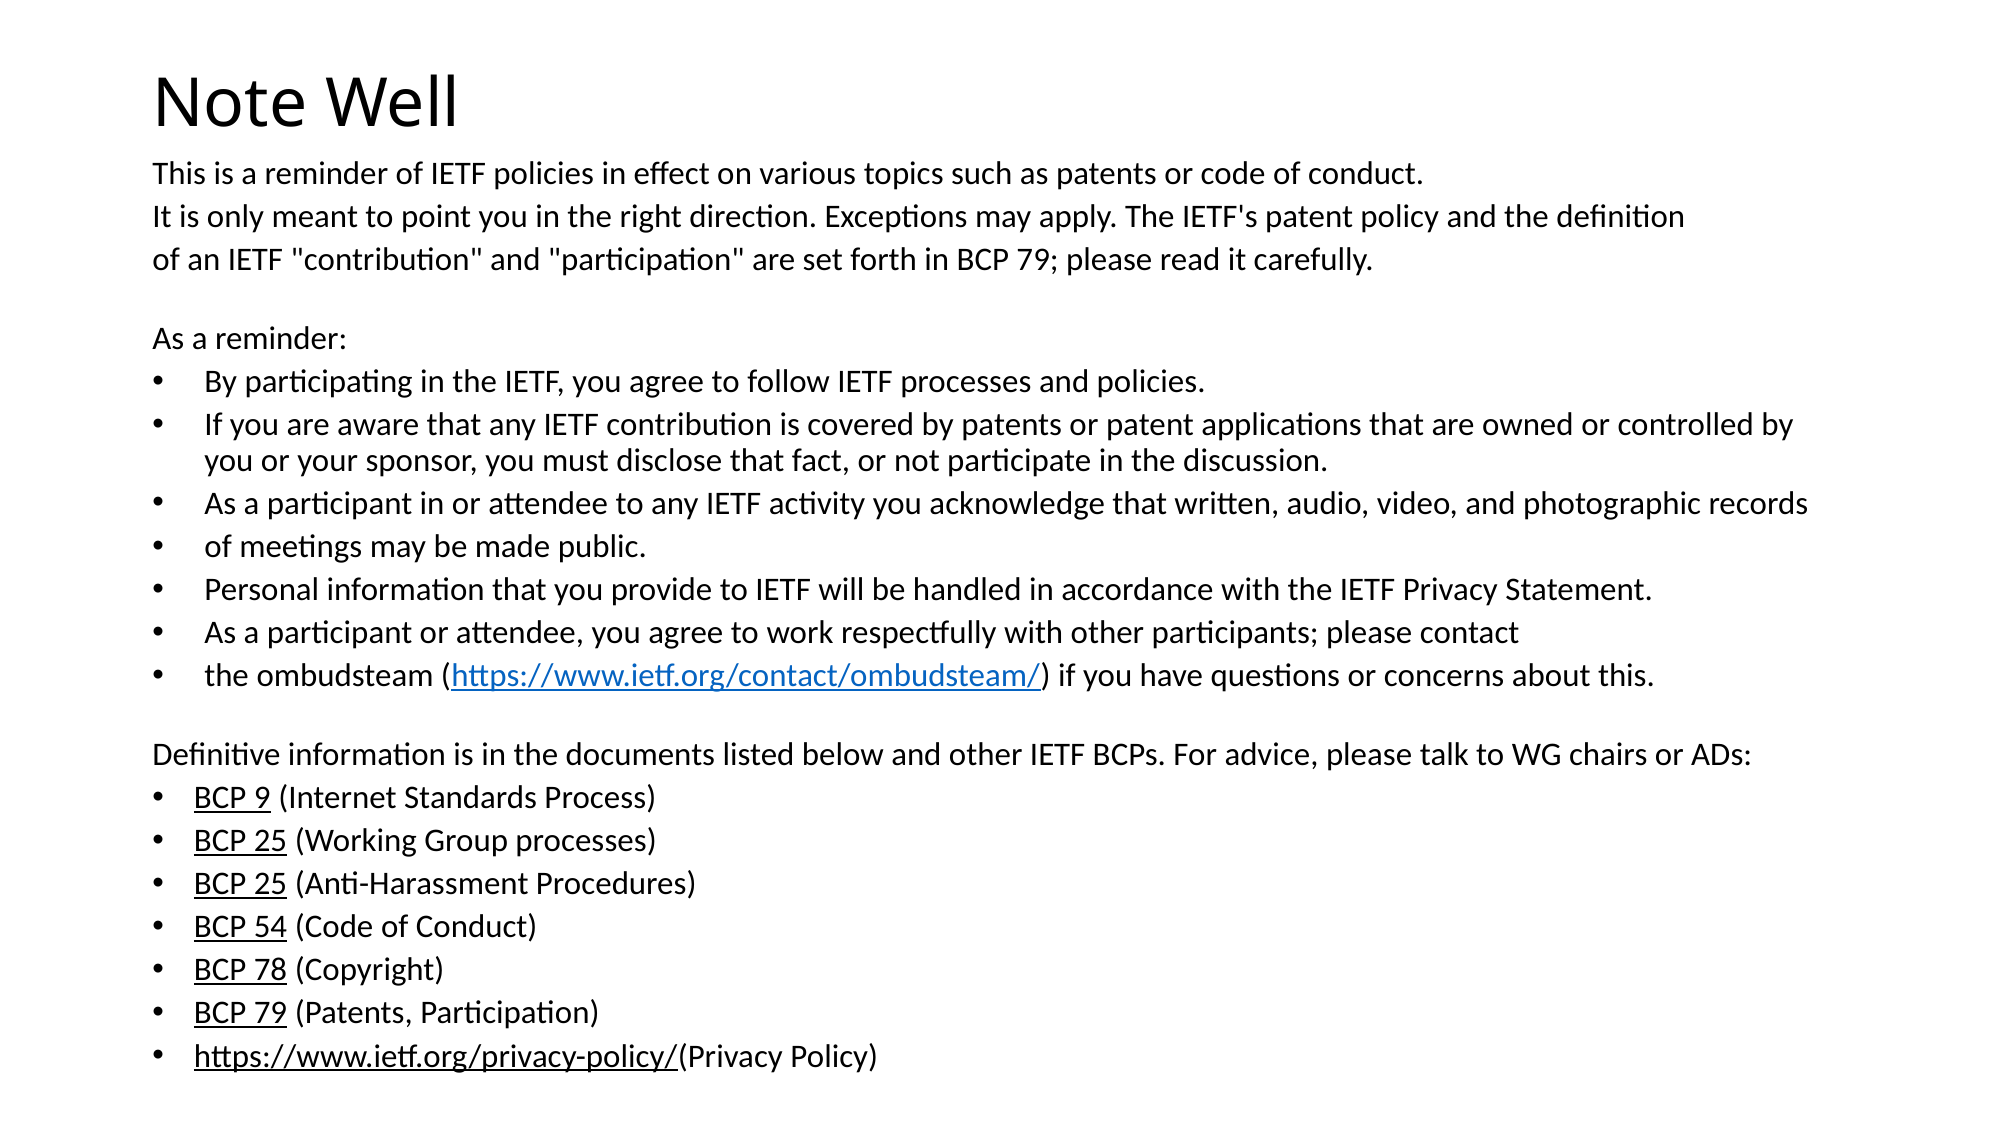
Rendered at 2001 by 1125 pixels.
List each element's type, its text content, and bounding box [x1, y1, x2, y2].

list This is a reminder of IETF policies in effect on various topics such as patents or code of conduct. It is only meant to point you in the right direction. Exceptions may apply. The IETF's patent policy and the definition of an IETF "contribution" and "participation" are set forth in BCP 79; please read it carefully. As a reminder: By participating in the IETF, you agree to follow IETF processes and policies. If you are aware that any IETF contribution is covered by patents or patent applications that are owned or controlled by you or your sponsor, you must disclose that fact, or not participate in the discussion. As a participant in or attendee to any IETF activity you acknowledge that written, audio, video, and photographic records of meetings may be made public. Personal information that you provide to IETF will be handled in accordance with the IETF Privacy Statement. As a participant or attendee, you agree to work respectfully with other participants; please contact the ombudsteam (https://www.ietf.org/contact/ombudsteam/) if you have questions or concerns about this. Definitive information is in the documents listed below and other IETF BCPs. For advice, please talk to WG chairs or ADs: BCP 9 (Internet Standards Process) BCP 25 (Working Group processes) BCP 25 (Anti-Harassment Procedures) BCP 54 (Code of Conduct) BCP 78 (Copyright) BCP 79 (Patents, Participation) https://www.ietf.org/privacy-policy/(Privacy Policy) [137, 148, 1863, 1125]
title Note Well [137, 59, 1863, 148]
